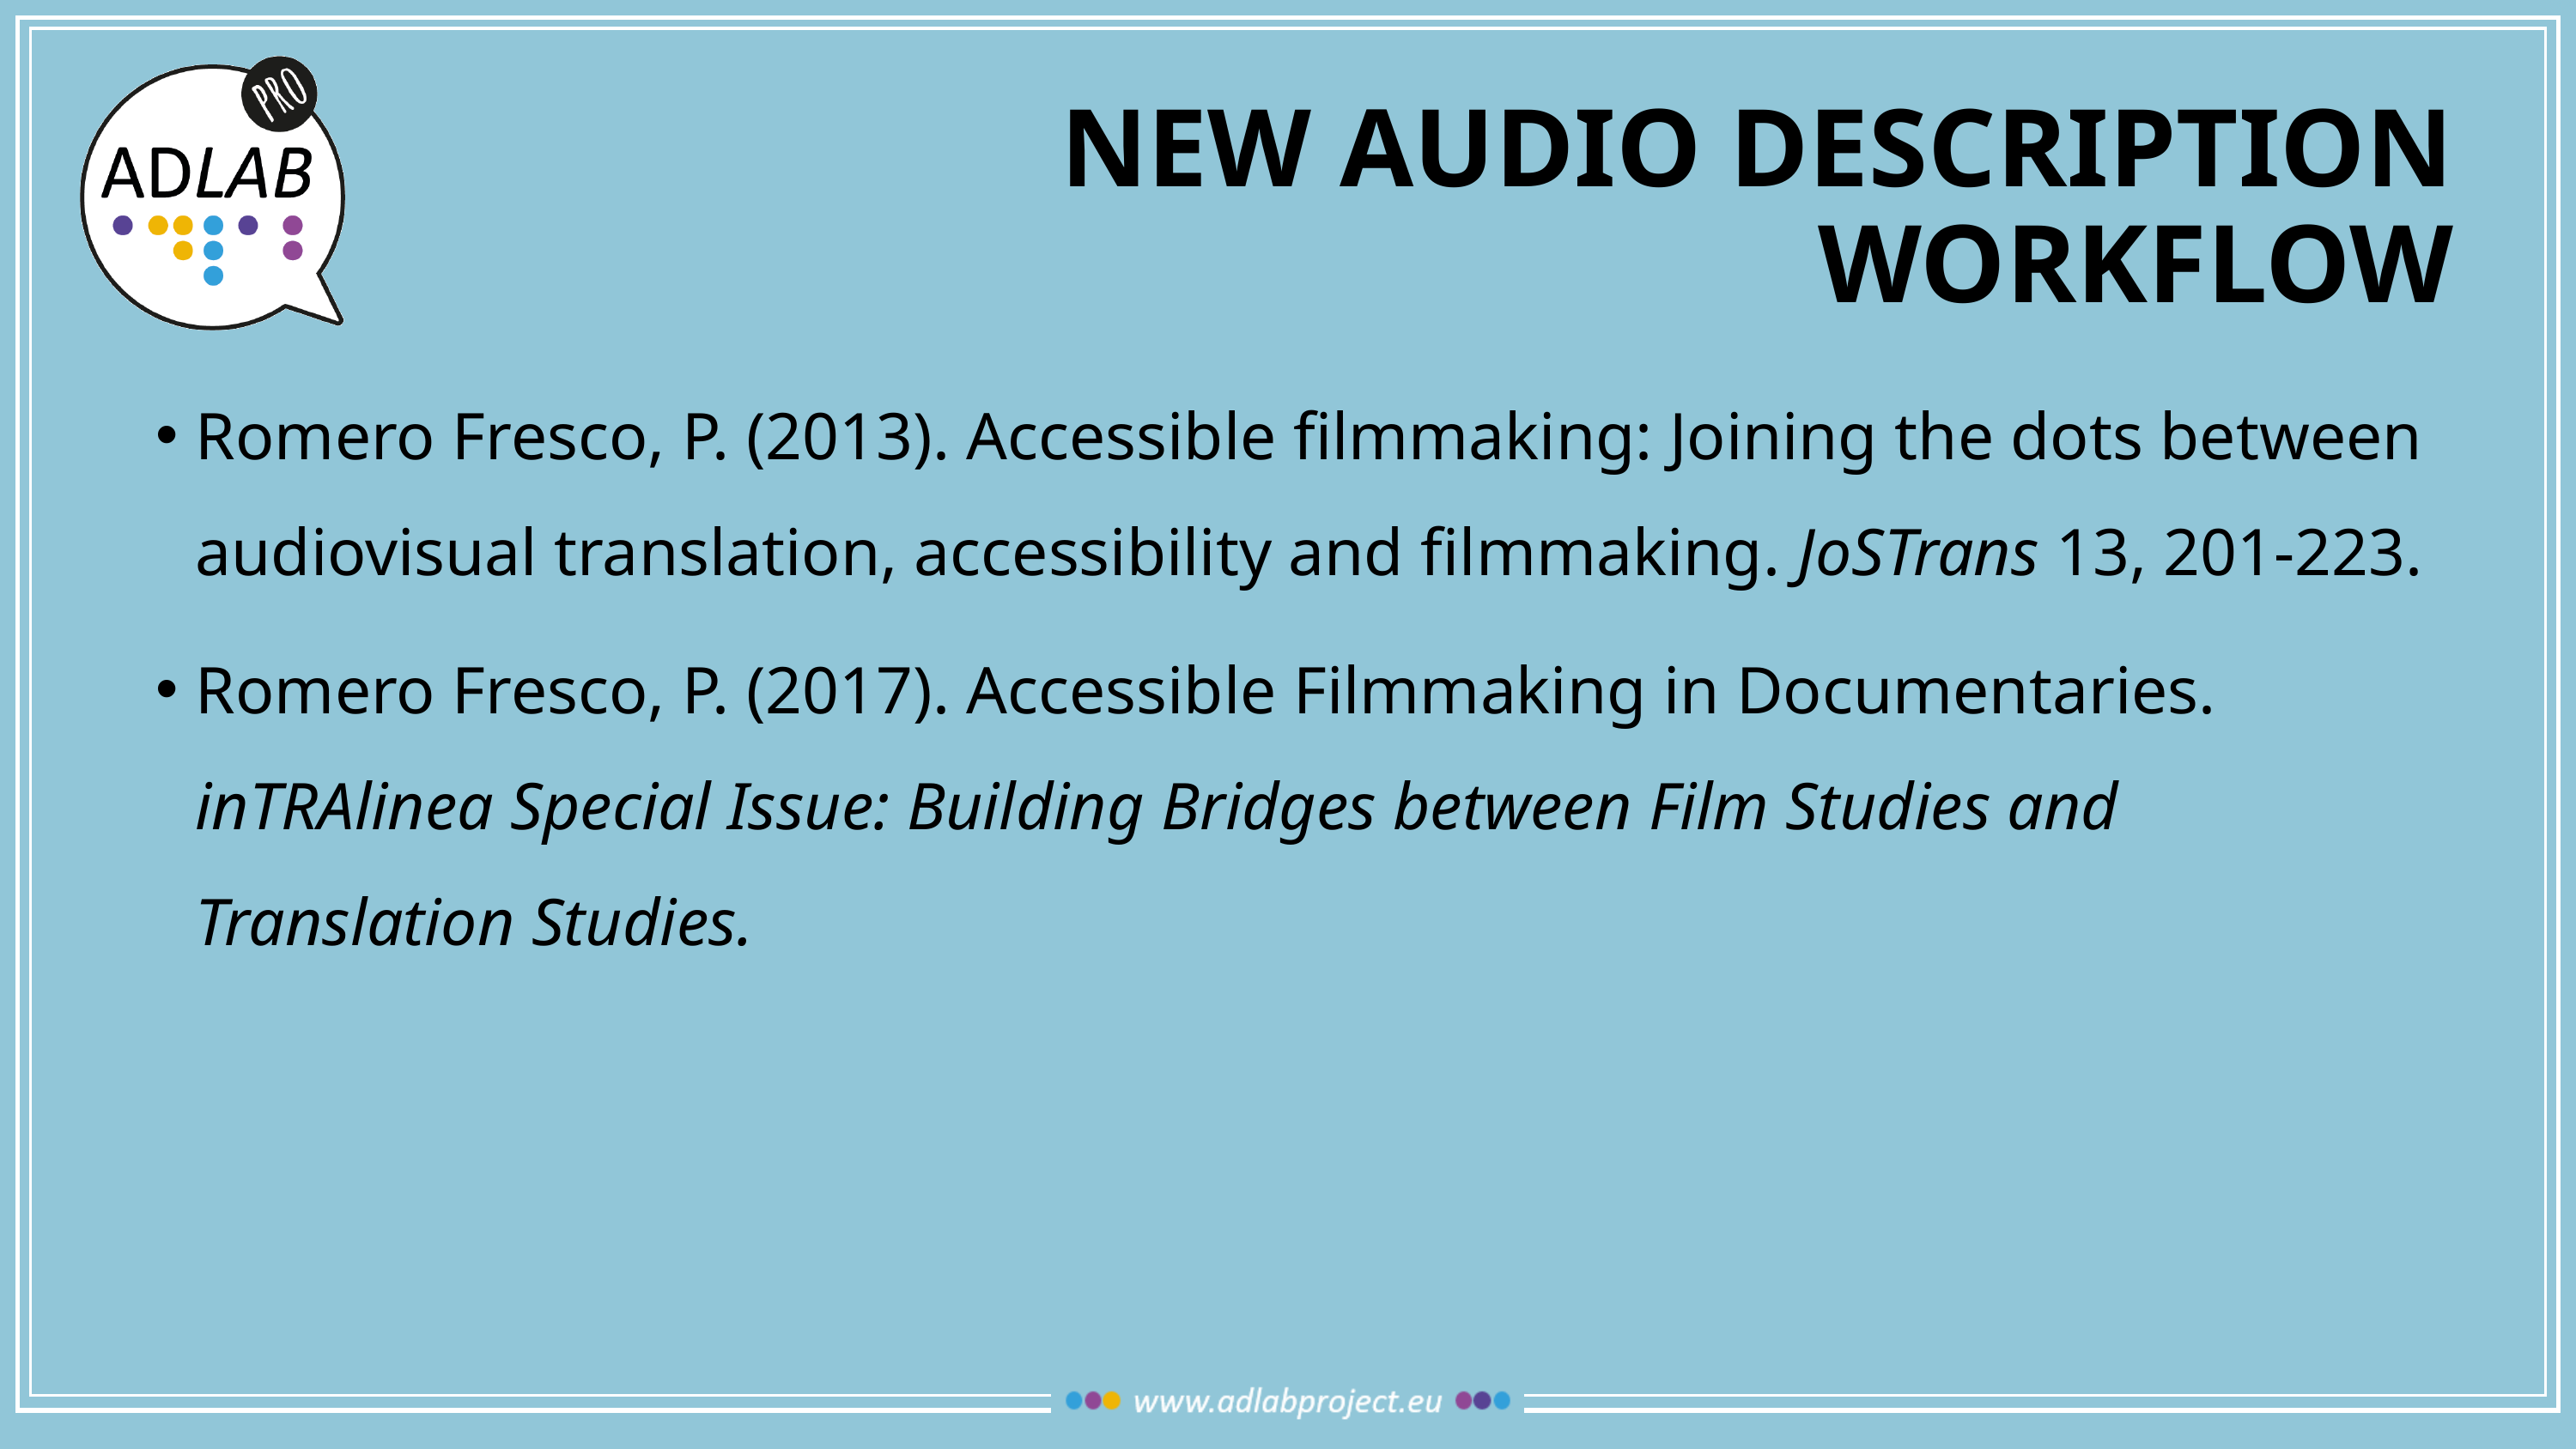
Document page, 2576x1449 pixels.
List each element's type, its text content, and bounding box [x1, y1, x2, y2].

list Romero Fresco, P. (2013). Accessible filmmaking: Joining the dots between audiovisual translation, accessibility and filmmaking. JoSTrans 13, 201-223. Romero Fresco, P. (2017). Accessible Filmmaking in Documentaries. inTRAlinea Special Issue: Building Bridges between Film Studies and Translation Studies. [143, 350, 2467, 1056]
picture [1051, 1378, 1524, 1429]
title New audio description workflow [384, 70, 2467, 350]
picture [72, 49, 353, 330]
